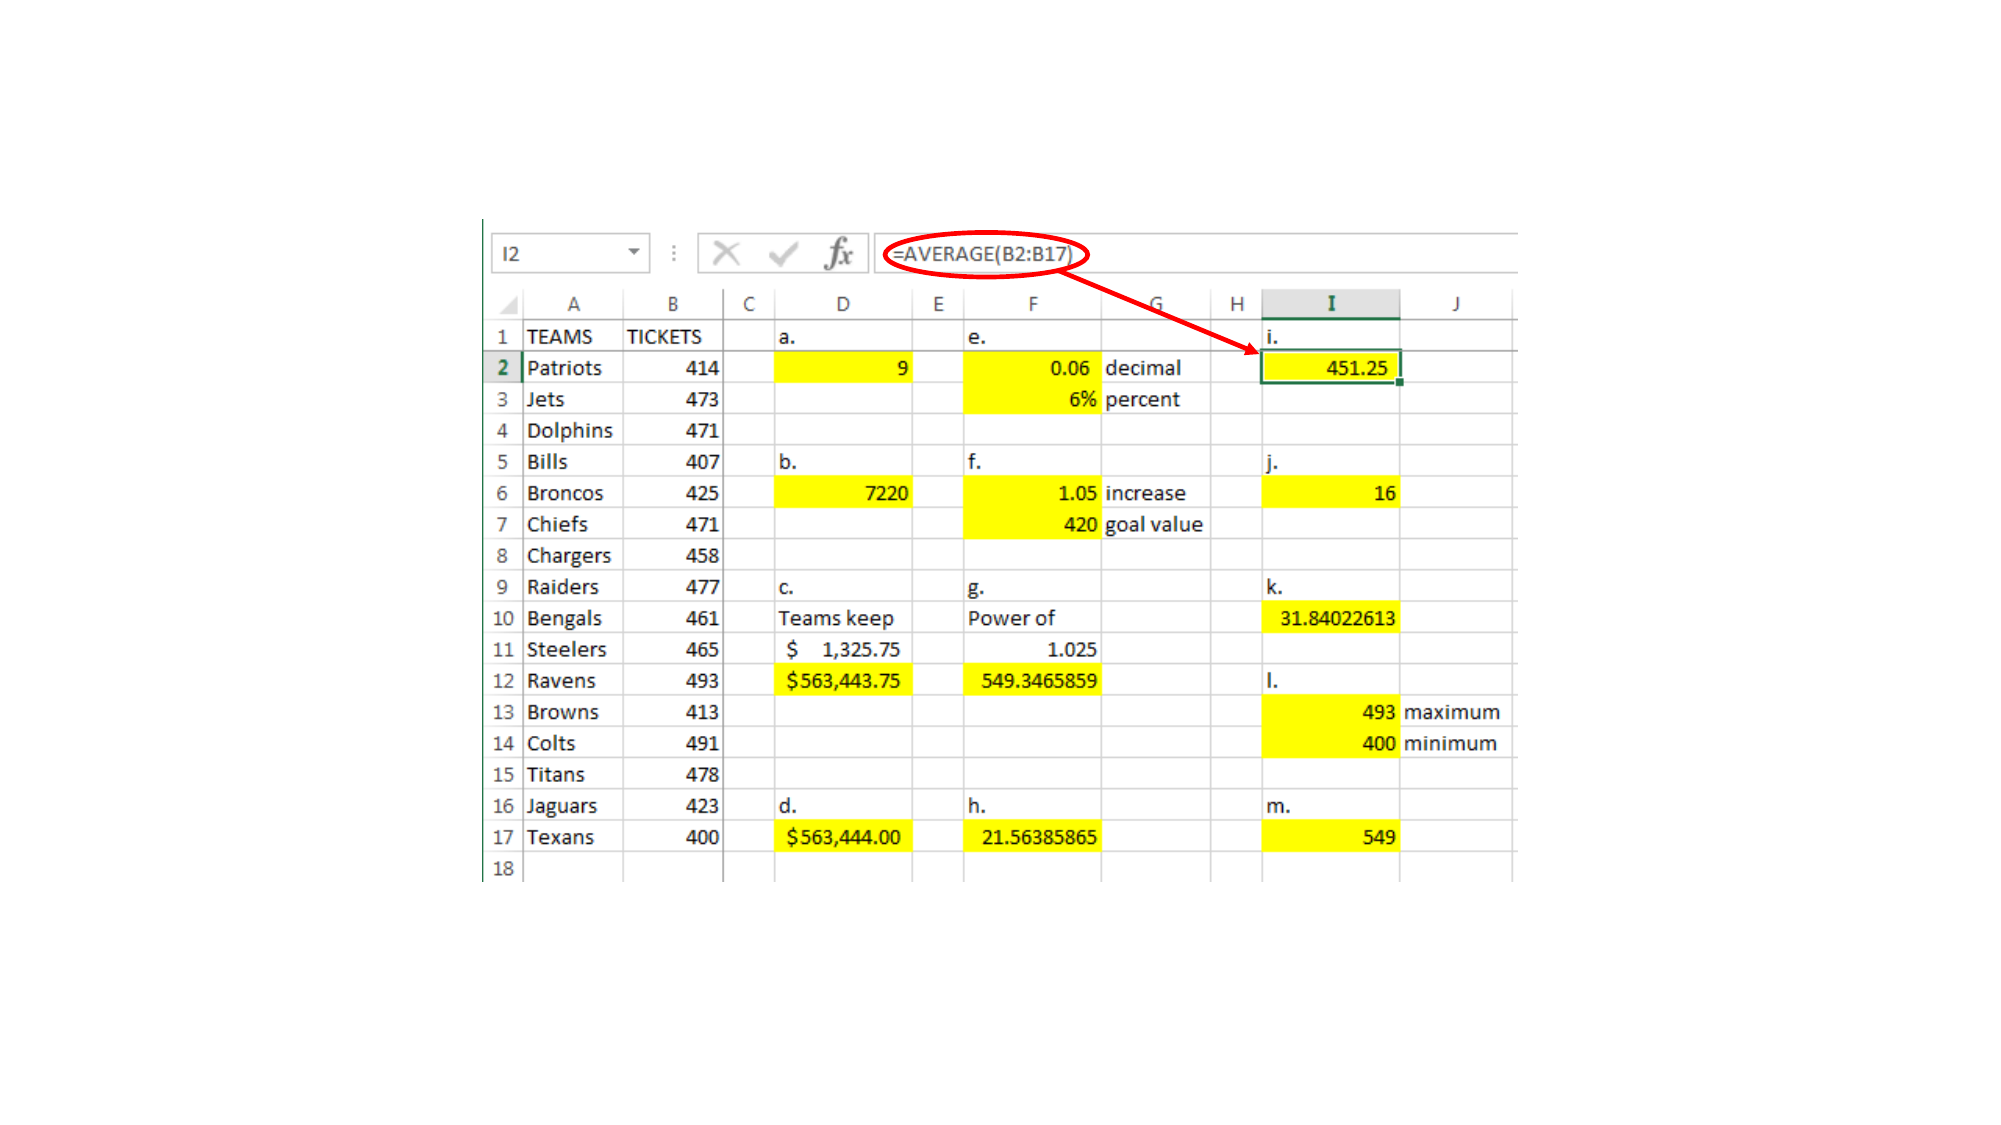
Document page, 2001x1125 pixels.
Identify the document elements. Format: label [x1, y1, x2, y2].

text_box [1058, 270, 1260, 355]
list [481, 219, 1518, 882]
